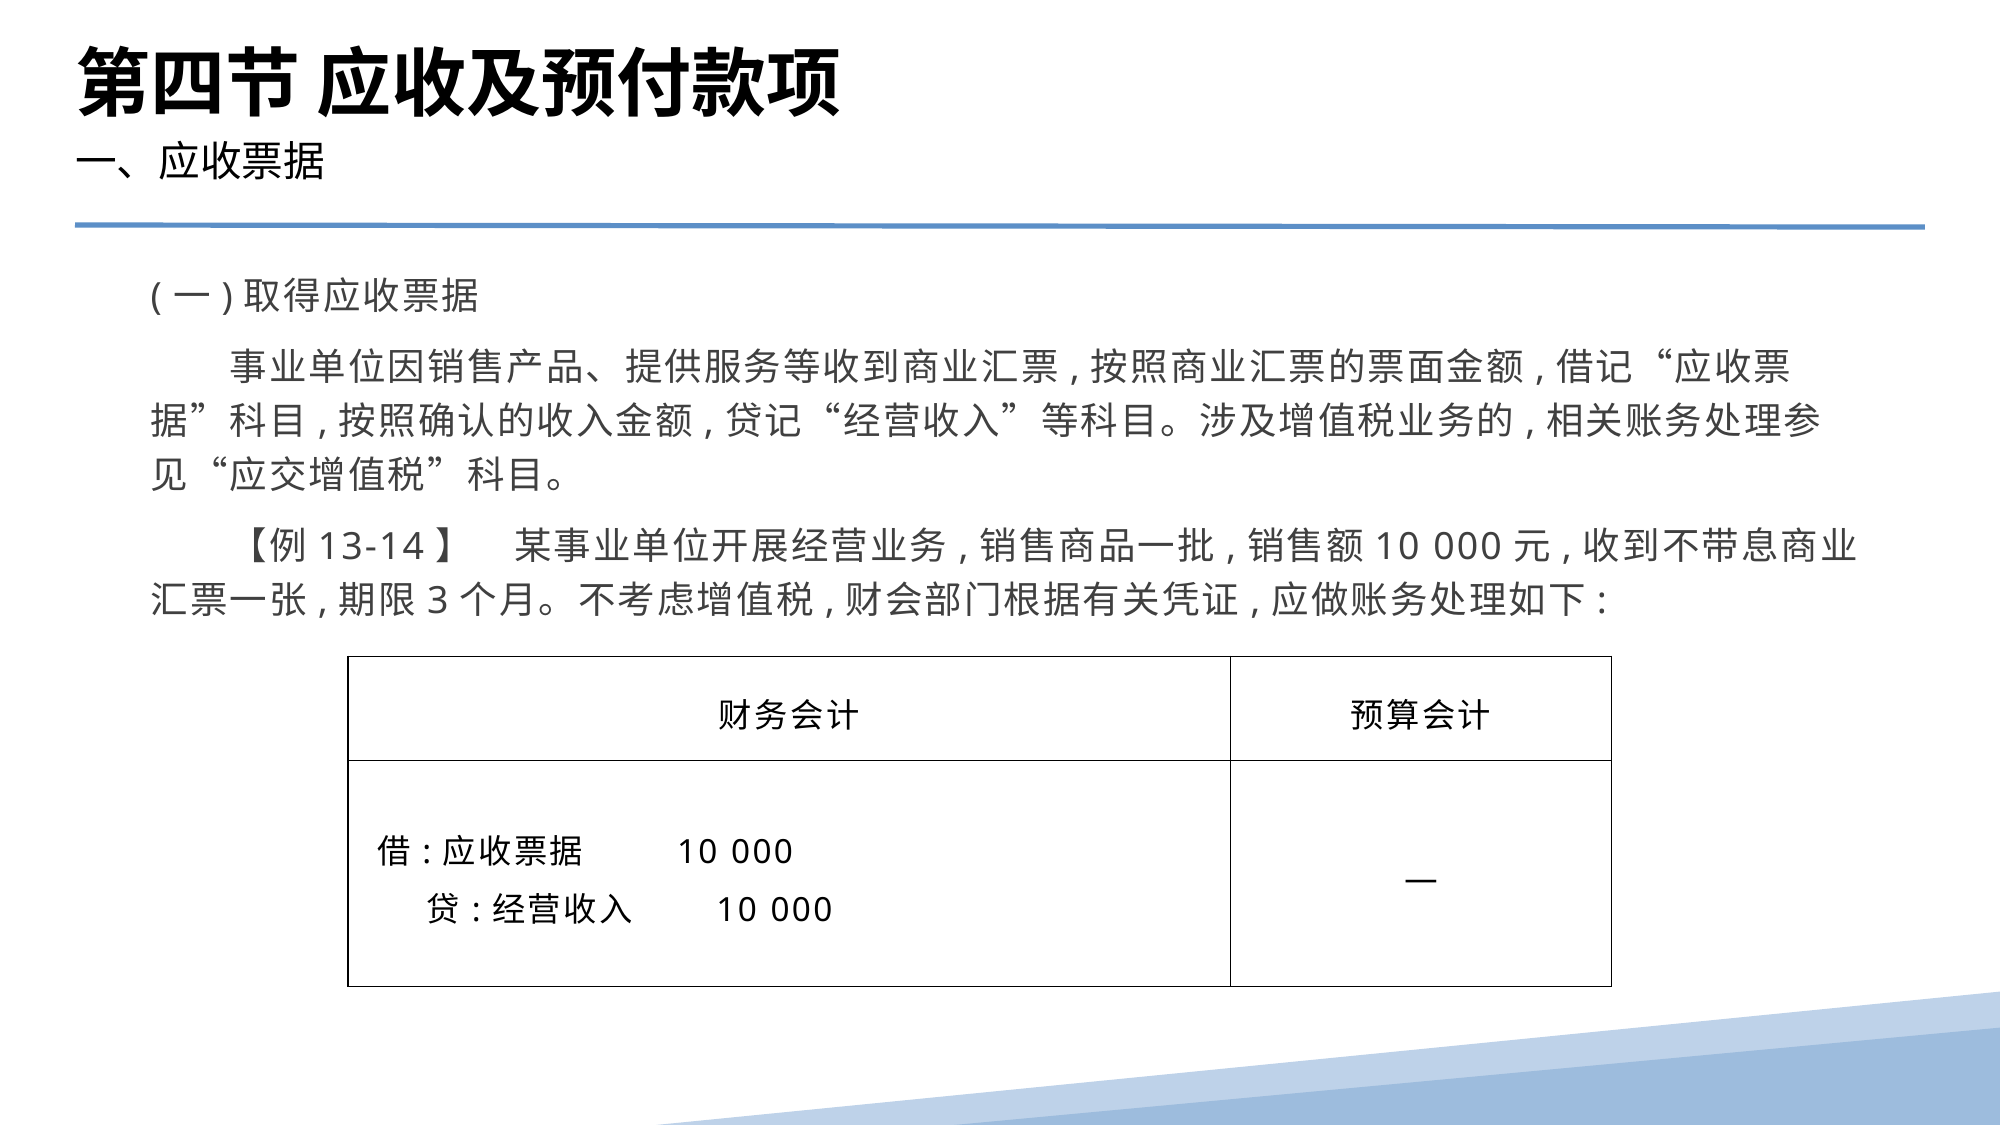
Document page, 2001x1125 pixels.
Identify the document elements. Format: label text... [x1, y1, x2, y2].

table_header 财务会计 [349, 657, 1230, 760]
table_cell — [1231, 761, 1611, 986]
text_box 第四节 应收及预付款项 [75, 24, 1925, 124]
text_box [74, 224, 1925, 228]
text_box 一、应收票据 [75, 124, 1925, 200]
text_box (一)取得应收票据 事业单位因销售产品、提供服务等收到商业汇票,按照商业汇票的票面金额,借记“应收票据”科目,按照确认的收入金额,贷记“经营收入”等科目。涉及增值税业务的,相关账务处理参见“应交增值税”科目。 【例13-14】 某事业单位开展经营业务,销售商品一批,销售额10 000元,收到不带息商业汇票一张,期限3个月。不考虑增值税,财会部门根据有关凭证,应做账务处理如下: [140, 255, 1872, 629]
table_cell 借:应收票据 10 000 贷:经营收入 10 000 [349, 761, 1230, 986]
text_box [656, 991, 2000, 1125]
table_header 预算会计 [1231, 657, 1611, 760]
